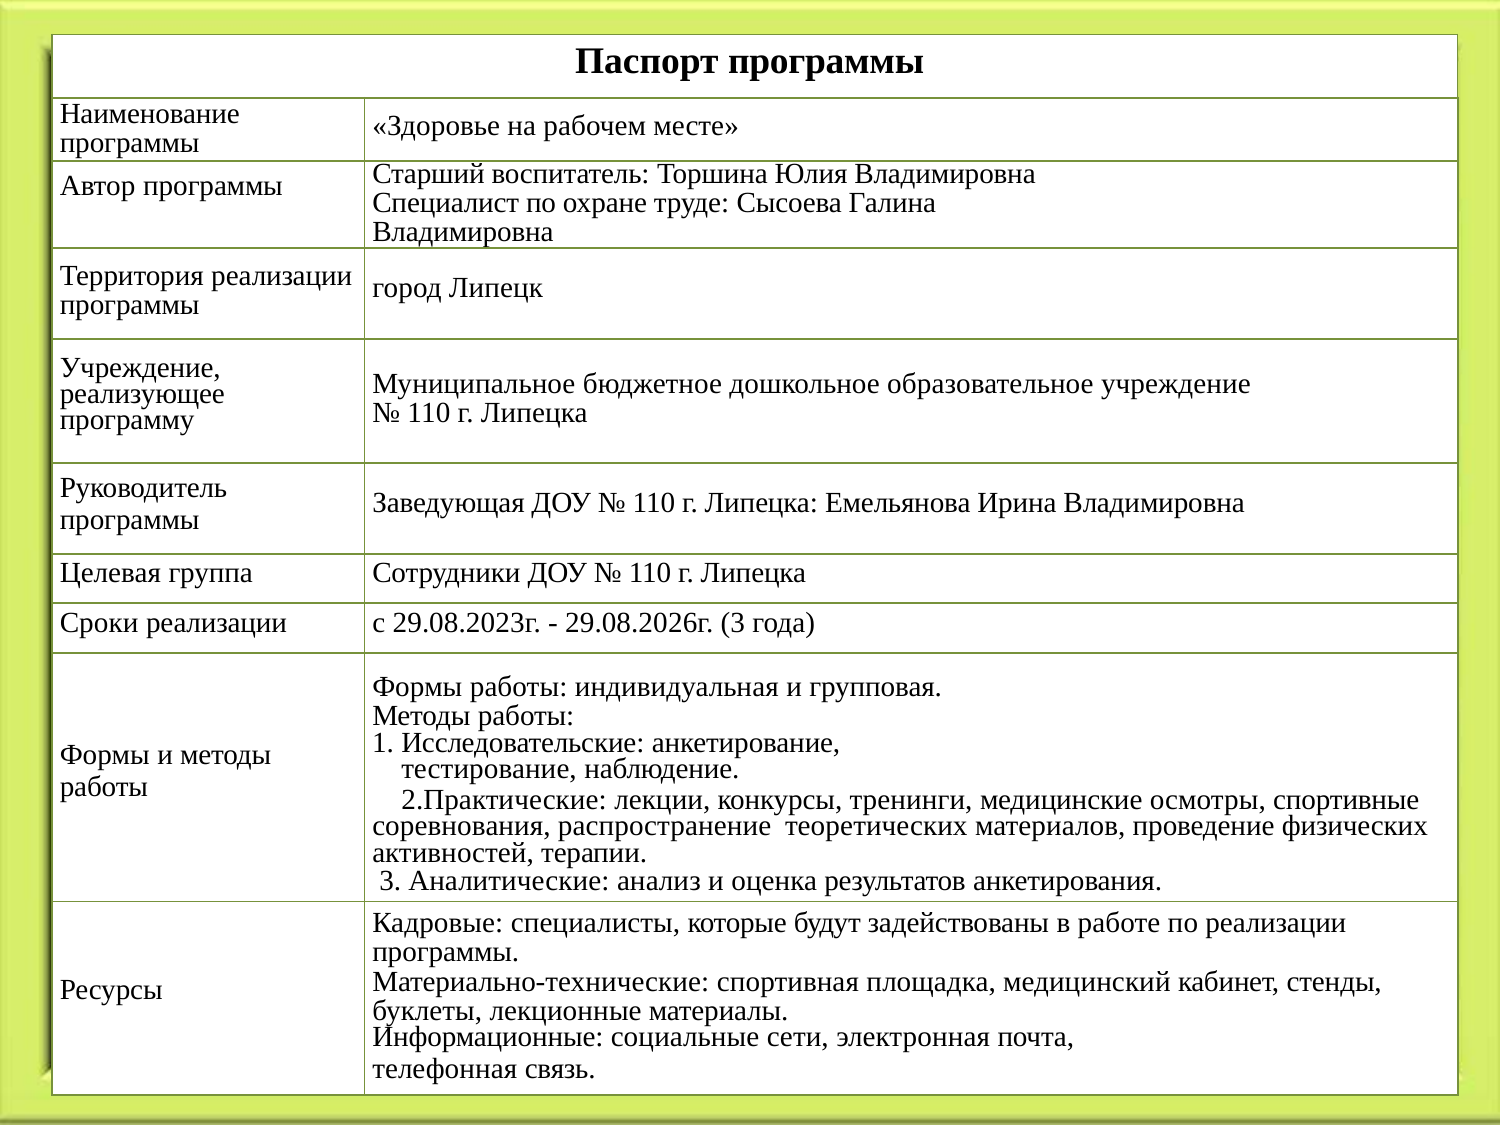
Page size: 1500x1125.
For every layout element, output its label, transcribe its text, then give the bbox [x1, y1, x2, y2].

table_cell Сроки реализации [53, 604, 364, 652]
table_cell Руководитель программы [53, 464, 364, 553]
table_cell «Здоровье на рабочем месте» [365, 99, 1457, 160]
table_header Паспорт программы [53, 35, 1457, 97]
table_cell Кадровые: специалисты, которые будут задействованы в работе по реализации программы. Материально-технические: спортивная площадка, медицинский кабинет, стенды, буклеты, лекционные материалы. Информационные: социальные сети, электронная почта, телефонная связь. [365, 902, 1457, 1094]
table_cell Старший воспитатель: Торшина Юлия Владимировна Специалист по охране труде: Сысоева Галина Владимировна [365, 162, 1457, 247]
table_cell Заведующая ДОУ № 110 г. Липецка: Емельянова Ирина Владимировна [365, 464, 1457, 553]
table_cell Территория реализации программы [53, 249, 364, 338]
table_cell Наименование программы [53, 99, 364, 160]
table_cell Целевая группа [53, 555, 364, 602]
table_cell Автор программы [53, 162, 364, 247]
table_cell город Липецк [365, 249, 1457, 338]
table_cell Формы и методы работы [53, 654, 364, 901]
table_cell с 29.08.2023г. - 29.08.2026г. (3 года) [365, 604, 1457, 652]
table_cell Учреждение, реализующее программу [53, 340, 364, 462]
table_cell Формы работы: индивидуальная и групповая. Методы работы: Исследовательские: анкетирование, тестирование, наблюдение. Практические: лекции, конкурсы, тренинги, медицинские осмотры, спортивные соревнования, распространение теоретических материалов, проведение физических активностей, терапии. Аналитические: анализ и оценка результатов анкетирования. [365, 654, 1457, 901]
picture [0, 0, 1500, 1125]
table_cell Ресурсы [53, 902, 364, 1094]
table_cell Сотрудники ДОУ № 110 г. Липецка [365, 555, 1457, 602]
table_cell Муниципальное бюджетное дошкольное образовательное учреждение № 110 г. Липецка [365, 340, 1457, 462]
